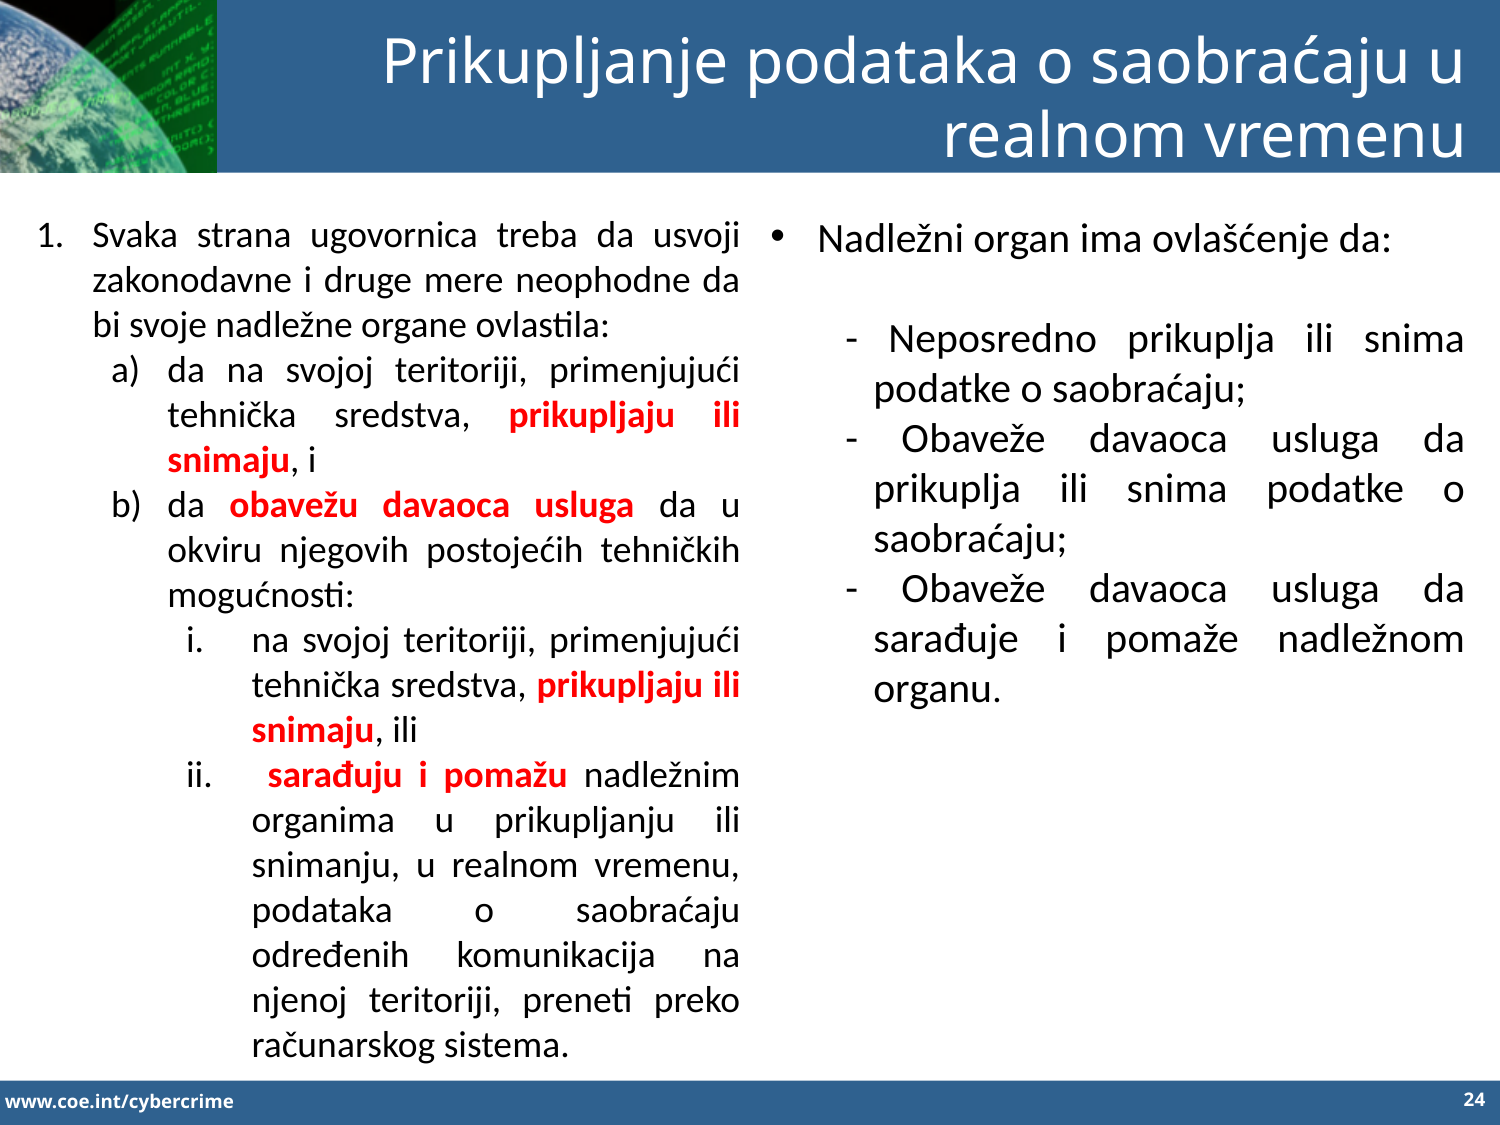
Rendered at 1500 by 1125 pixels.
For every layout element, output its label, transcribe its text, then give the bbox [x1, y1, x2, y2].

picture [0, 0, 217, 173]
text_box Svaka strana ugovornica treba da usvoji zakonodavne i druge mere neophodne da bi svoje nadležne organe ovlastila: da na svojoj teritoriji, primenjujući tehnička sredstva, prikupljaju ili snimaju, i da obavežu davaoca usluga da u okviru njegovih postojećih tehničkih mogućnosti: na svojoj teritoriji, primenjujući tehnička sredstva, prikupljaju ili snimaju, ili sarađuju i pomažu nadležnim organima u prikupljanju ili snimanju, u realnom vremenu, podataka o saobraćaju određenih komunikacija na njenoj teritoriji, preneti preko računarskog sistema. [21, 202, 756, 1073]
text_box Prikupljanje podataka o saobraćaju u realnom vremenu [230, 13, 1483, 178]
text_box Nadležni organ ima ovlašćenje da: - Neposredno prikuplja ili snima podatke o saobraćaju; - Obaveže davaoca usluga da prikuplja ili snima podatke o saobraćaju; - Obaveže davaoca usluga da sarađuje i pomaže nadležnom organu. [755, 202, 1480, 718]
